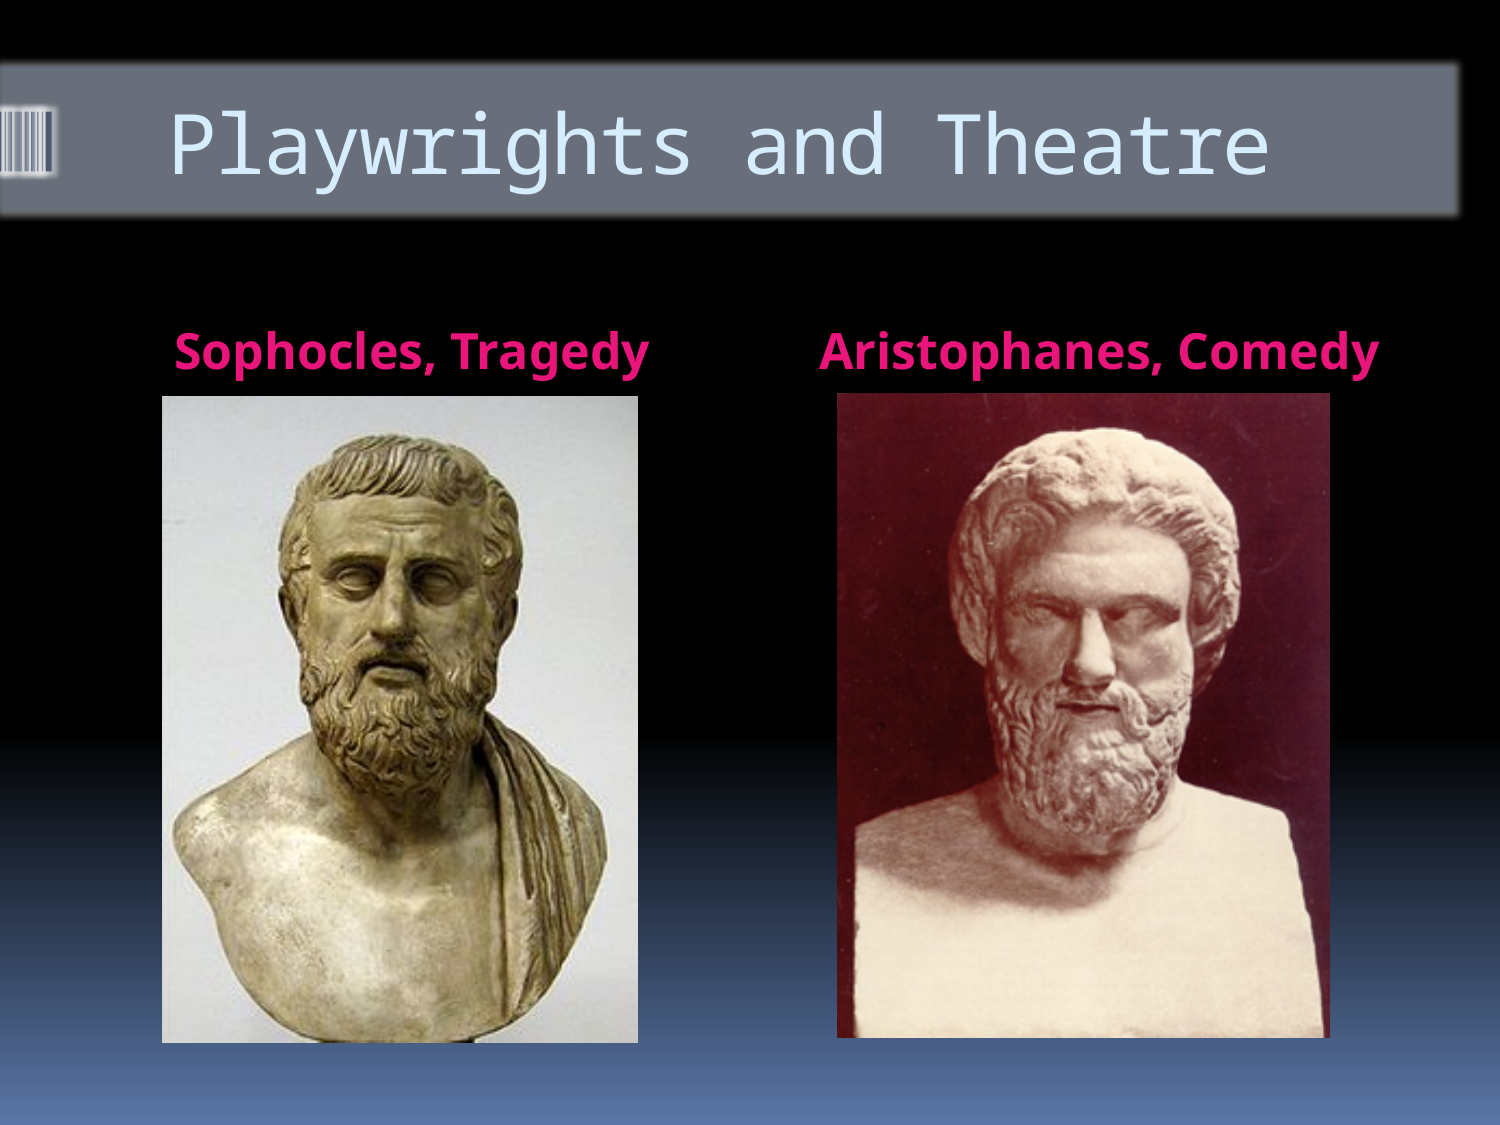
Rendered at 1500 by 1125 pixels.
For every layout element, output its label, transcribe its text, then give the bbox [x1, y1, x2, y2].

title Playwrights and Theatre [82, 83, 1358, 234]
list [162, 396, 638, 1043]
list Aristophanes, Comedy [761, 296, 1425, 402]
list Sophocles, Tragedy [75, 296, 738, 402]
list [837, 392, 1331, 1038]
